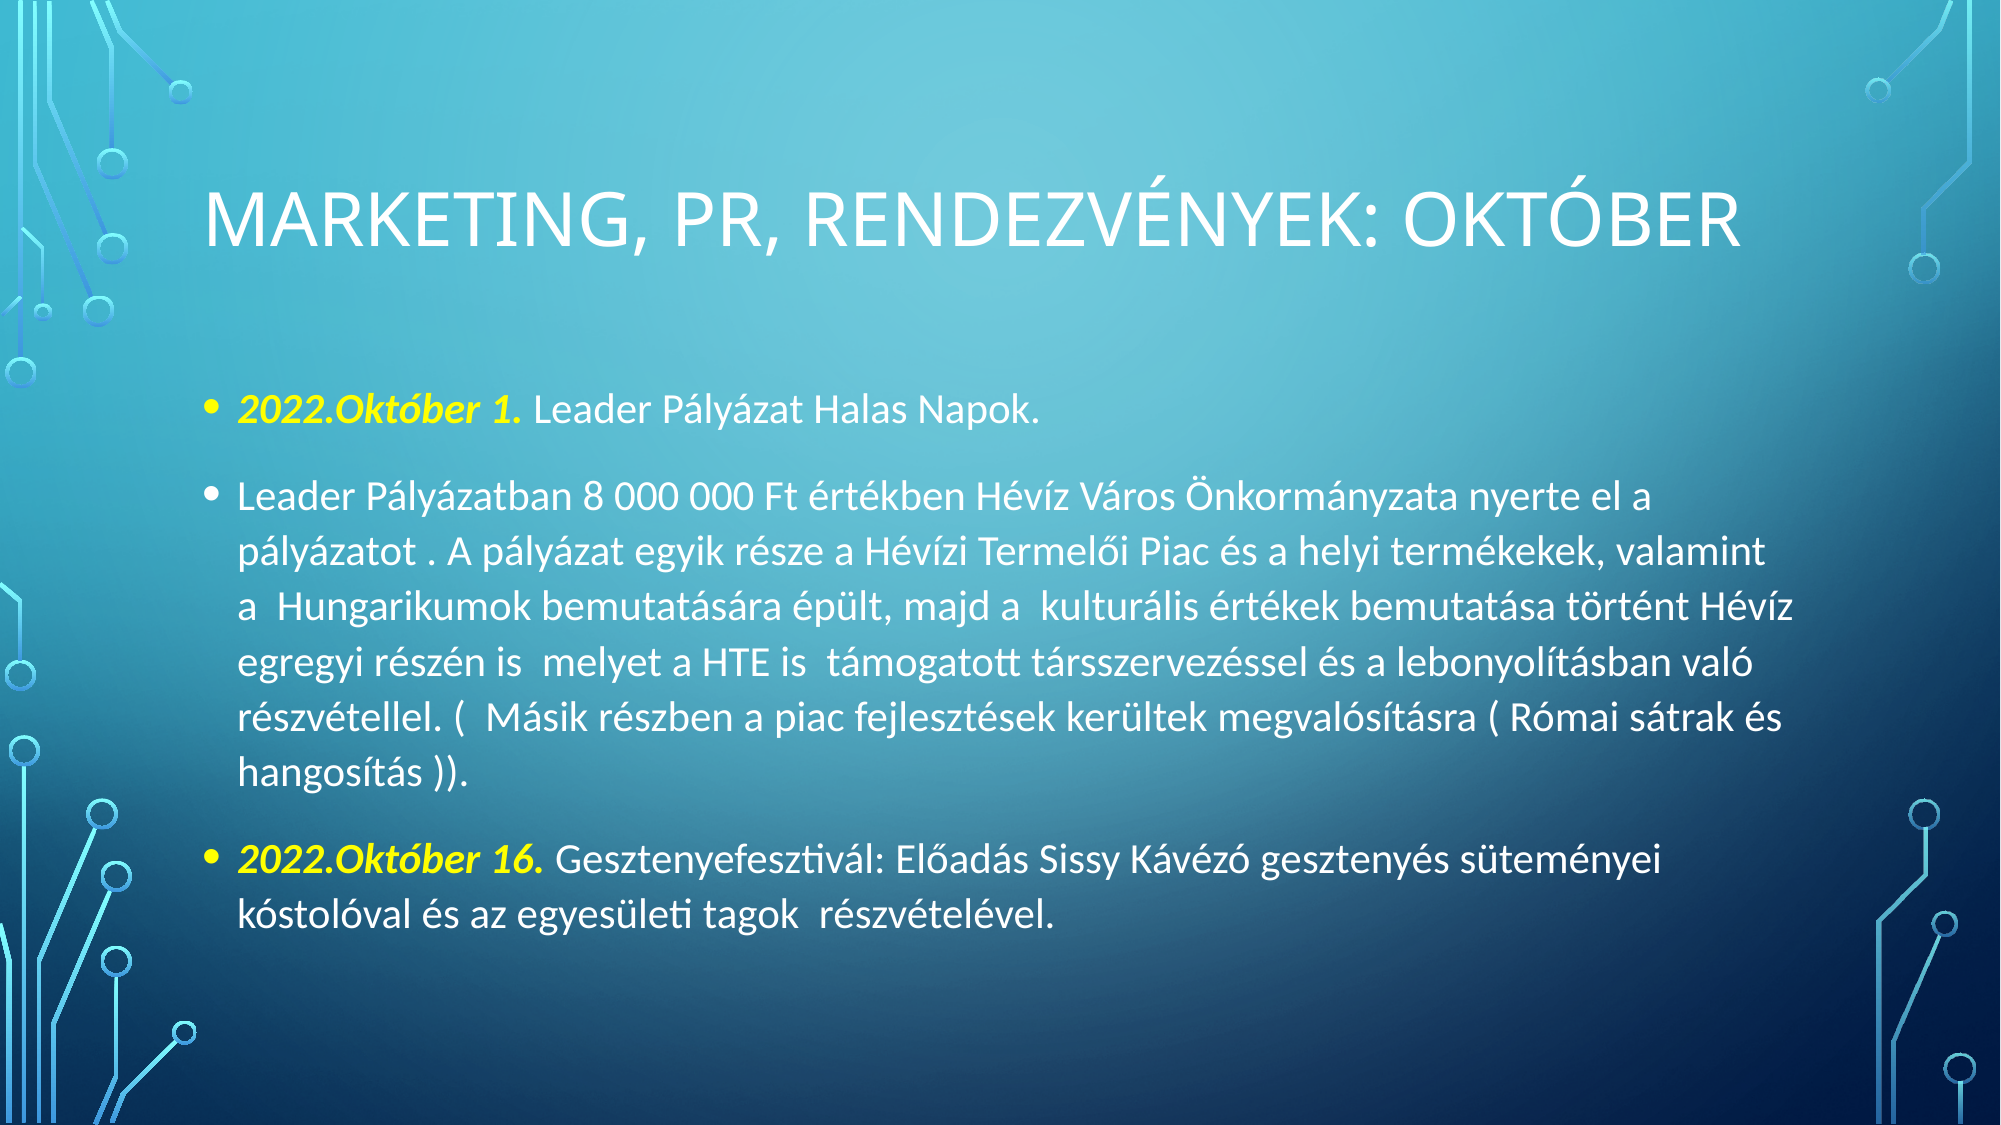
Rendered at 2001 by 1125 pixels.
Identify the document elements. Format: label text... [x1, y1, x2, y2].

title Marketing, PR, Rendezvények: Október [187, 101, 1813, 344]
list 2022.Október 1. Leader Pályázat Halas Napok. Leader Pályázatban 8 000 000 Ft értékben Hévíz Város Önkormányzata nyerte el a pályázatot . A pályázat egyik része a Hévízi Termelői Piac és a helyi termékekek, valamint a Hungarikumok bemutatására épült, majd a kulturális értékek bemutatása történt Hévíz egregyi részén is melyet a HTE is támogatott társszervezéssel és a lebonyolításban való részvétellel. ( Másik részben a piac fejlesztések kerültek megvalósításra ( Római sátrak és hangosítás )). 2022.Október 16. Gesztenyefesztivál: Előadás Sissy Kávézó gesztenyés süteményei kóstolóval és az egyesületi tagok részvételével. [187, 369, 1813, 950]
